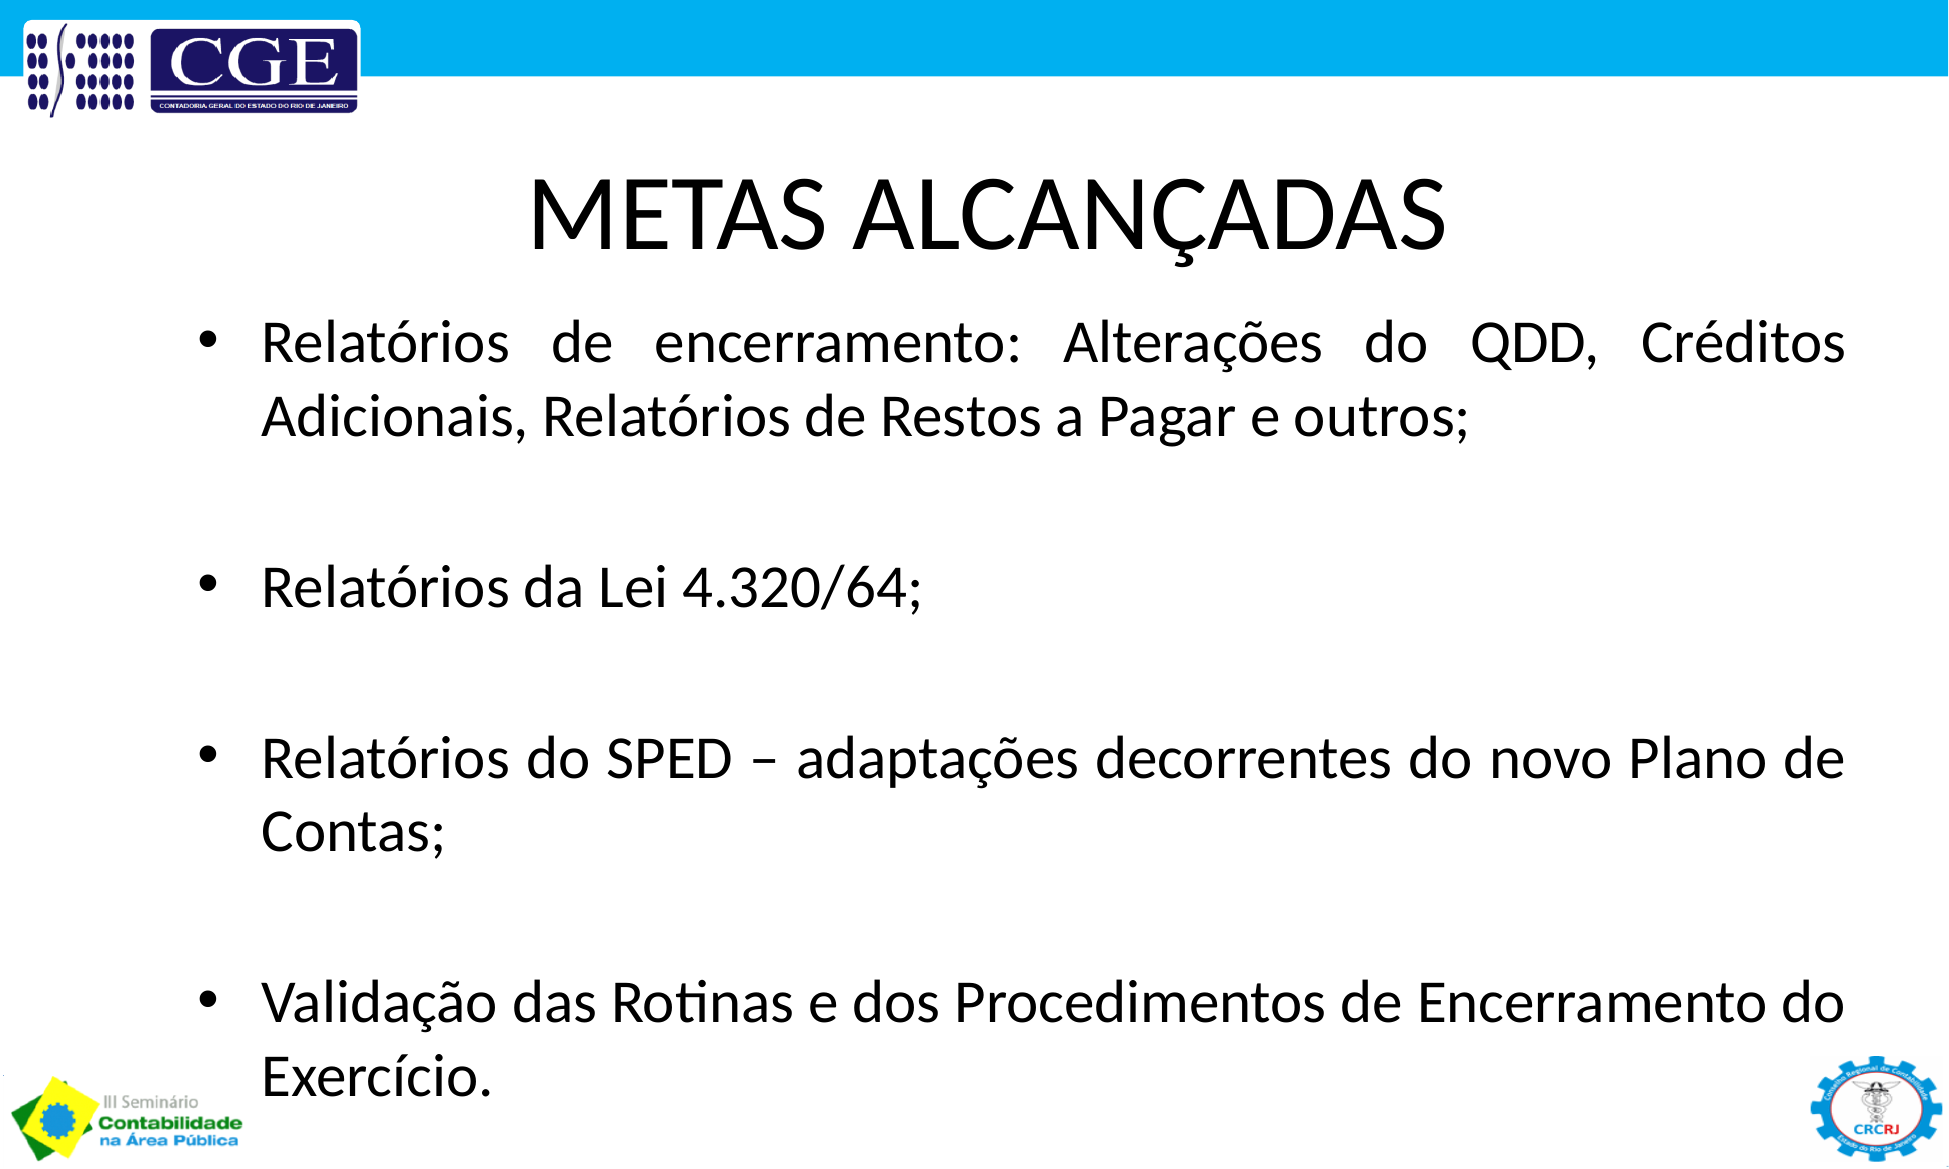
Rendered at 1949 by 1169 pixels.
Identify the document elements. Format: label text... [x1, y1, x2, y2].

picture [3, 1075, 254, 1168]
picture [1865, 1056, 1870, 1065]
picture [23, 20, 361, 118]
title METAS ALCANÇADAS [110, 131, 1865, 327]
picture [1803, 1056, 1949, 1167]
list Relatórios de encerramento: Alterações do QDD, Créditos Adicionais, Relatórios de Restos a Pagar e outros; Relatórios da Lei 4.320/64; Relatórios do SPED – adaptações decorrentes do novo Plano de Contas; Validação das Rotinas e dos Procedimentos de Encerramento do Exercício. [179, 292, 1865, 1118]
